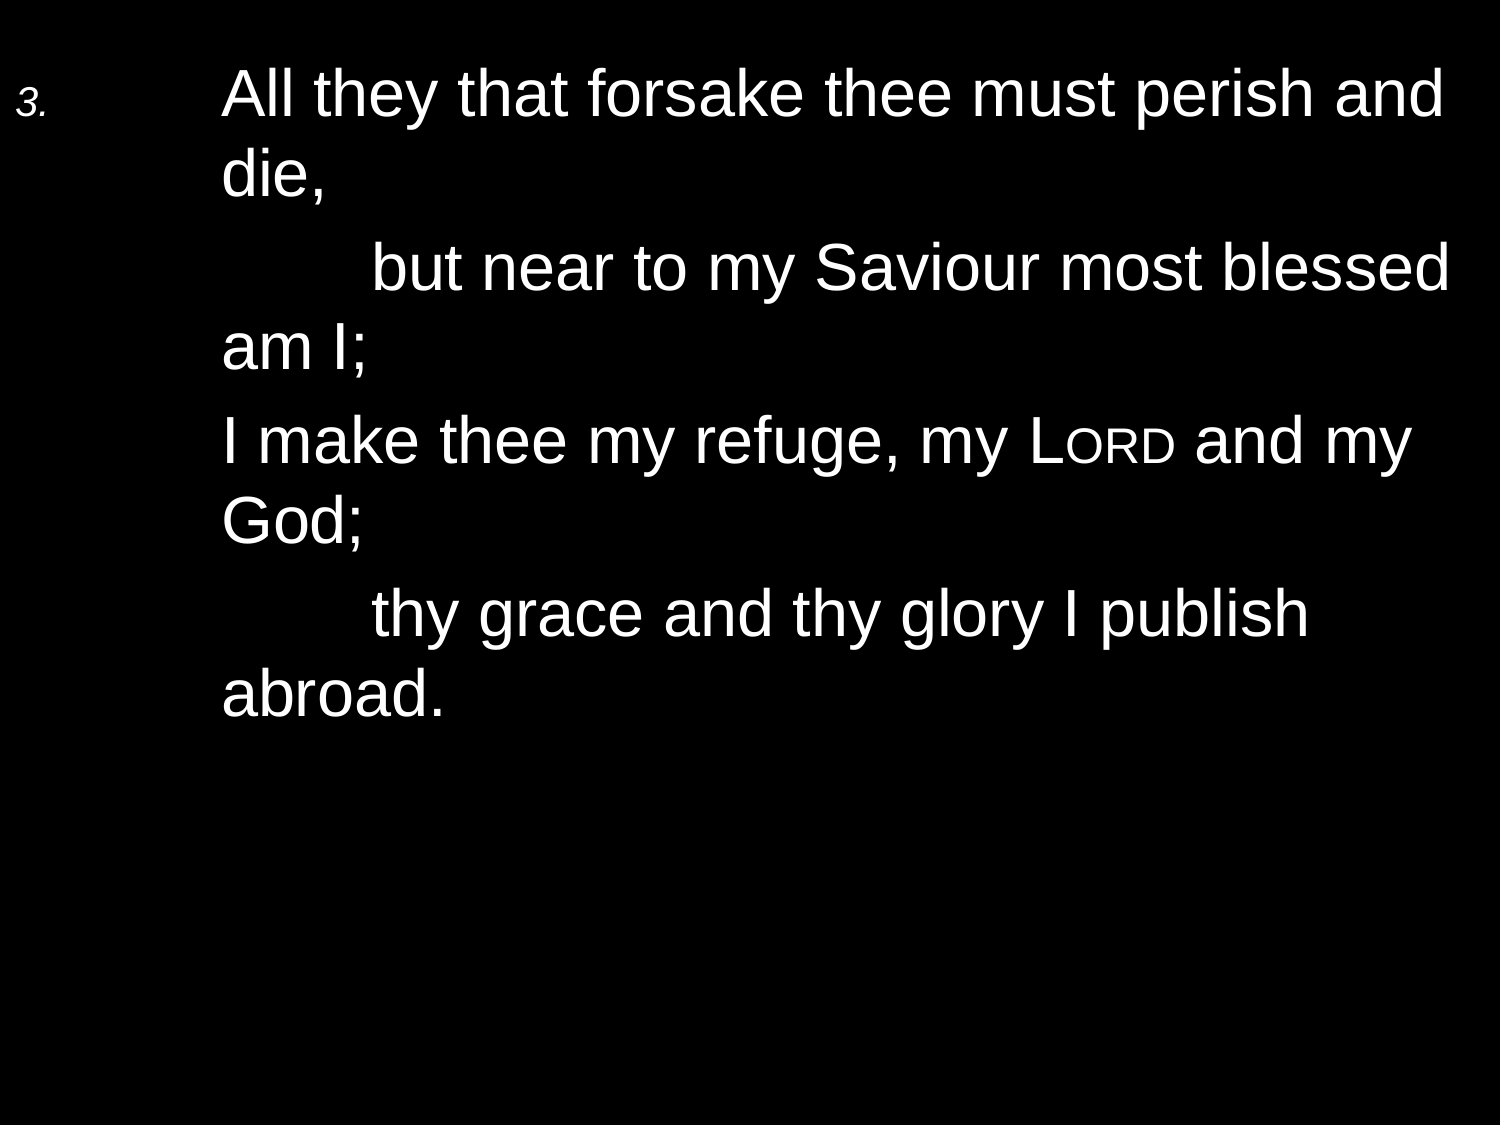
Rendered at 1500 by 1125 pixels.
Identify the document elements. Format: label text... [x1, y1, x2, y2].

list 3. All they that forsake thee must perish and die, but near to my Saviour most blessed am I; I make thee my refuge, my Lord and my God; thy grace and thy glory I publish abroad. [0, 42, 1500, 1047]
